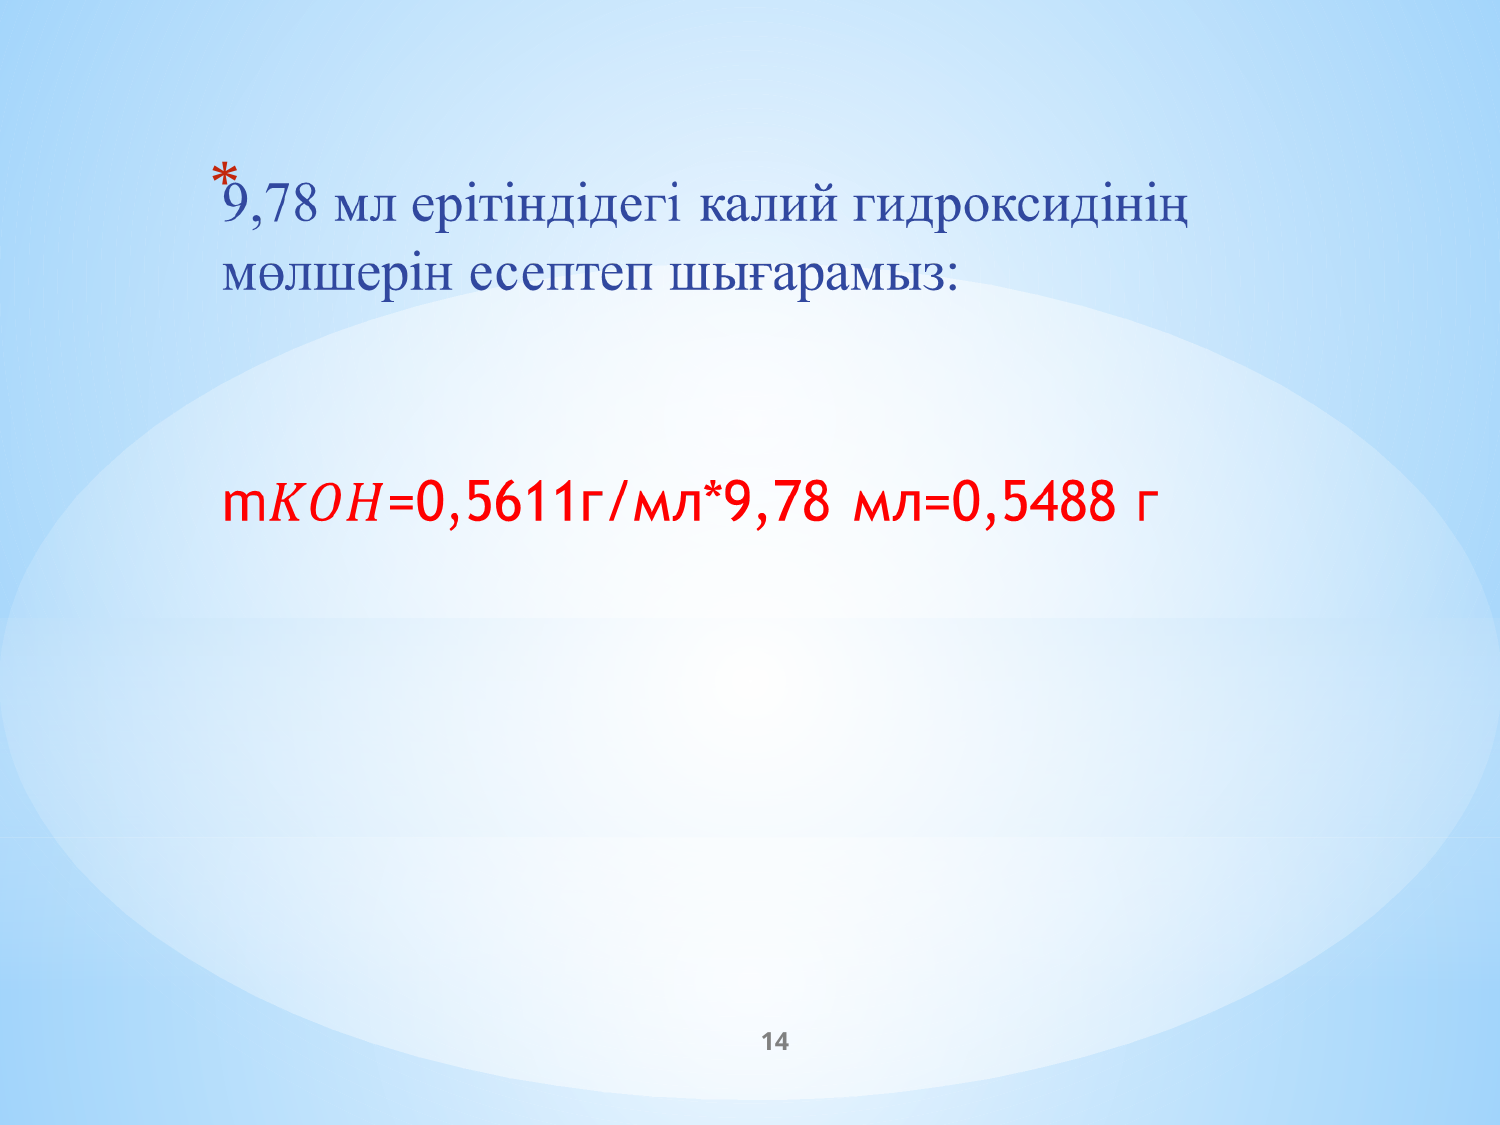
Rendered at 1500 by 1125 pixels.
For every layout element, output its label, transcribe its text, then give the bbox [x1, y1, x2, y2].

list [187, 148, 1239, 670]
slide_number 14 [624, 1012, 925, 1073]
